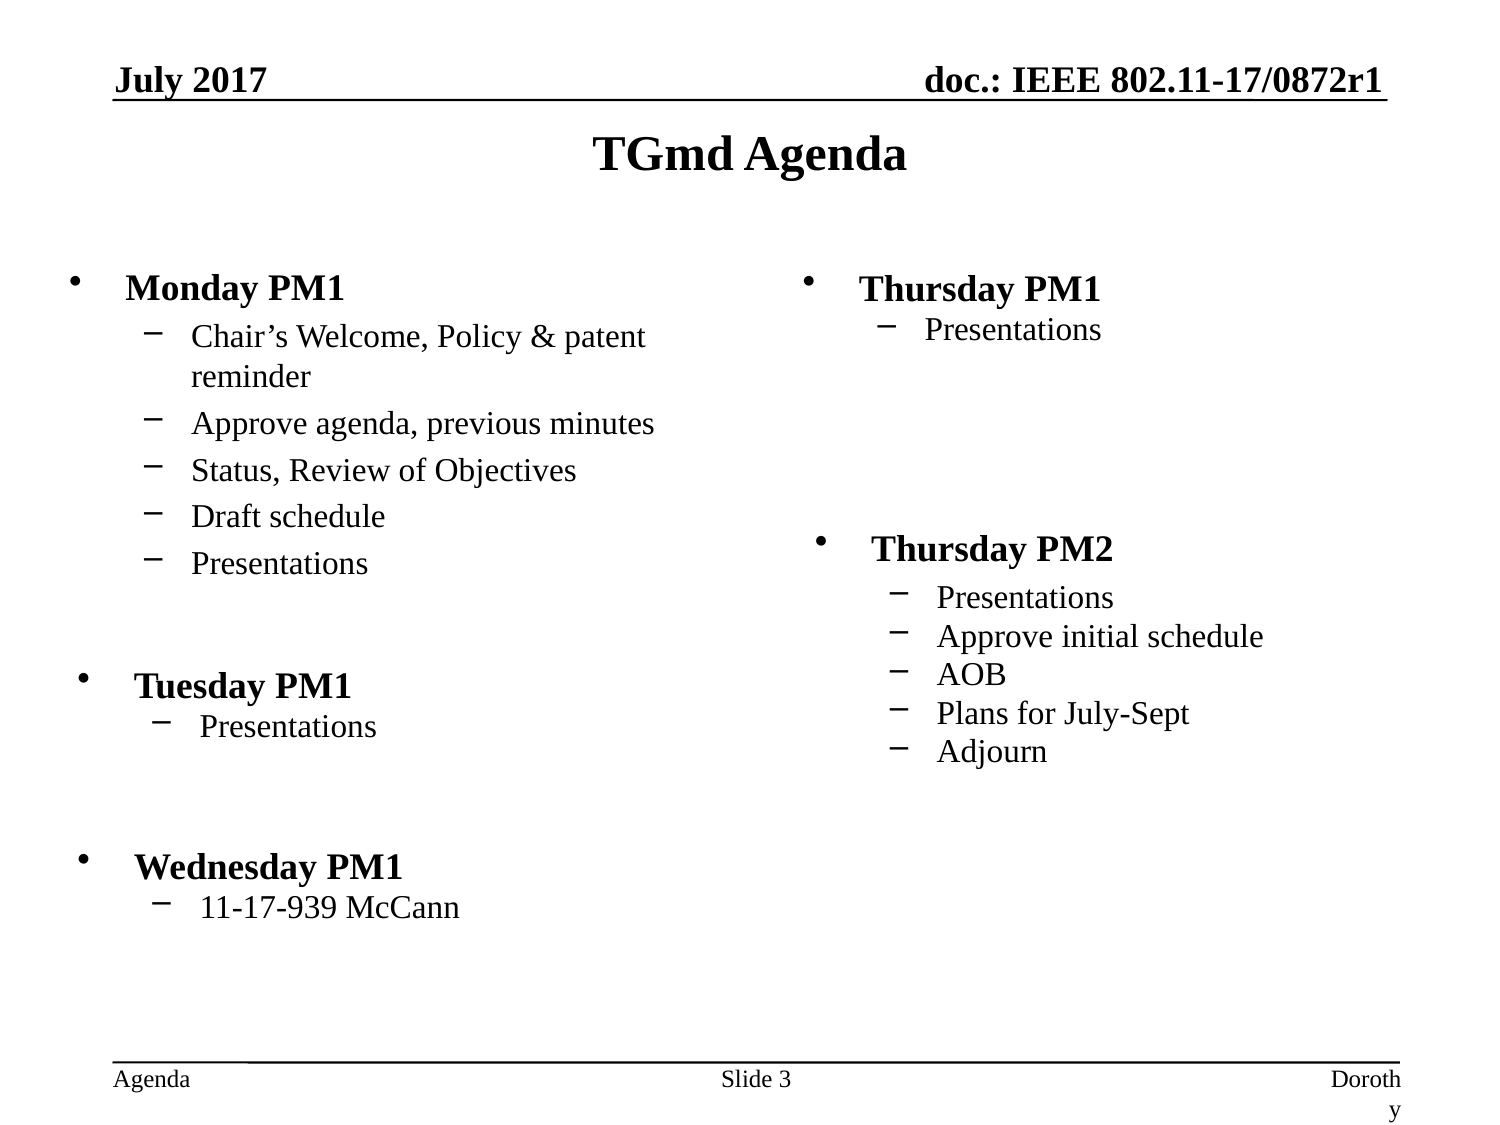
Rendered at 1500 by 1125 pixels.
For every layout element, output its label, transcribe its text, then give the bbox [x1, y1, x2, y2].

text_box Thursday PM2 Presentations Approve initial schedule AOB Plans for July-Sept Adjourn [799, 524, 1413, 825]
footer Dorothy Stanley, HP Enterprise [1325, 1062, 1402, 1093]
slide_number Slide 3 [712, 1062, 800, 1093]
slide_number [114, 54, 425, 100]
text_box Thursday PM1 Presentations [787, 264, 1500, 403]
text_box Wednesday PM1 11-17-939 McCann [62, 843, 775, 981]
title TGmd Agenda [112, 112, 1388, 188]
text_box Monday PM1 Chair’s Welcome, Policy & patent reminder Approve agenda, previous minutes Status, Review of Objectives Draft schedule Presentations [53, 264, 712, 702]
text_box Tuesday PM1 Presentations [62, 661, 775, 800]
